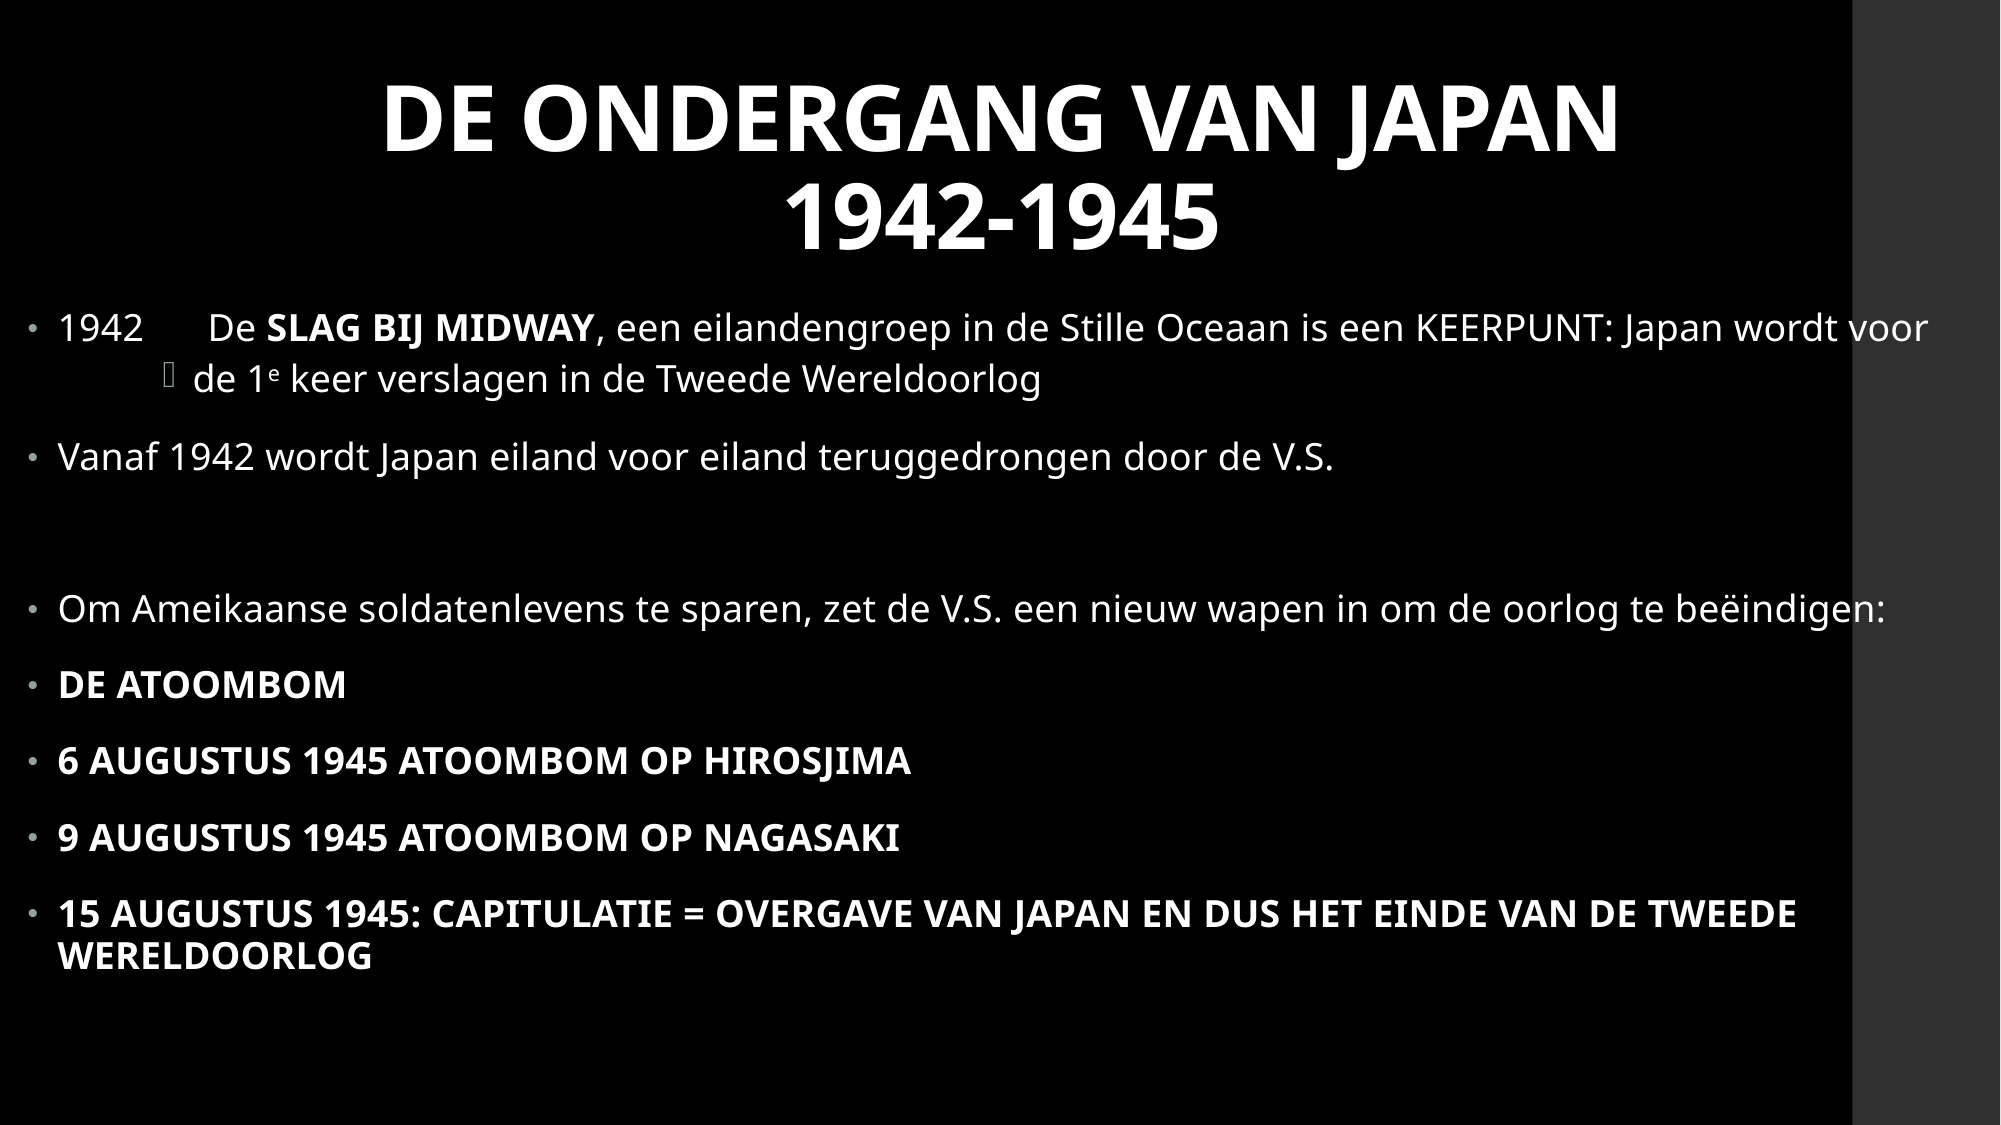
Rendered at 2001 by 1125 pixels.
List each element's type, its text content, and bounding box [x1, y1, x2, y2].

title DE ONDERGANG VAN JAPAN 1942-1945 [206, 60, 1797, 278]
list 1942 De SLAG BIJ MIDWAY, een eilandengroep in de Stille Oceaan is een KEERPUNT: Japan wordt voor de 1e keer verslagen in de Tweede Wereldoorlog Vanaf 1942 wordt Japan eiland voor eiland teruggedrongen door de V.S. Om Ameikaanse soldatenlevens te sparen, zet de V.S. een nieuw wapen in om de oorlog te beëindigen: DE ATOOMBOM 6 AUGUSTUS 1945 ATOOMBOM OP HIROSJIMA 9 AUGUSTUS 1945 ATOOMBOM OP NAGASAKI 15 AUGUSTUS 1945: CAPITULATIE = OVERGAVE VAN JAPAN EN DUS HET EINDE VAN DE TWEEDE WERELDOORLOG [12, 299, 2000, 1113]
